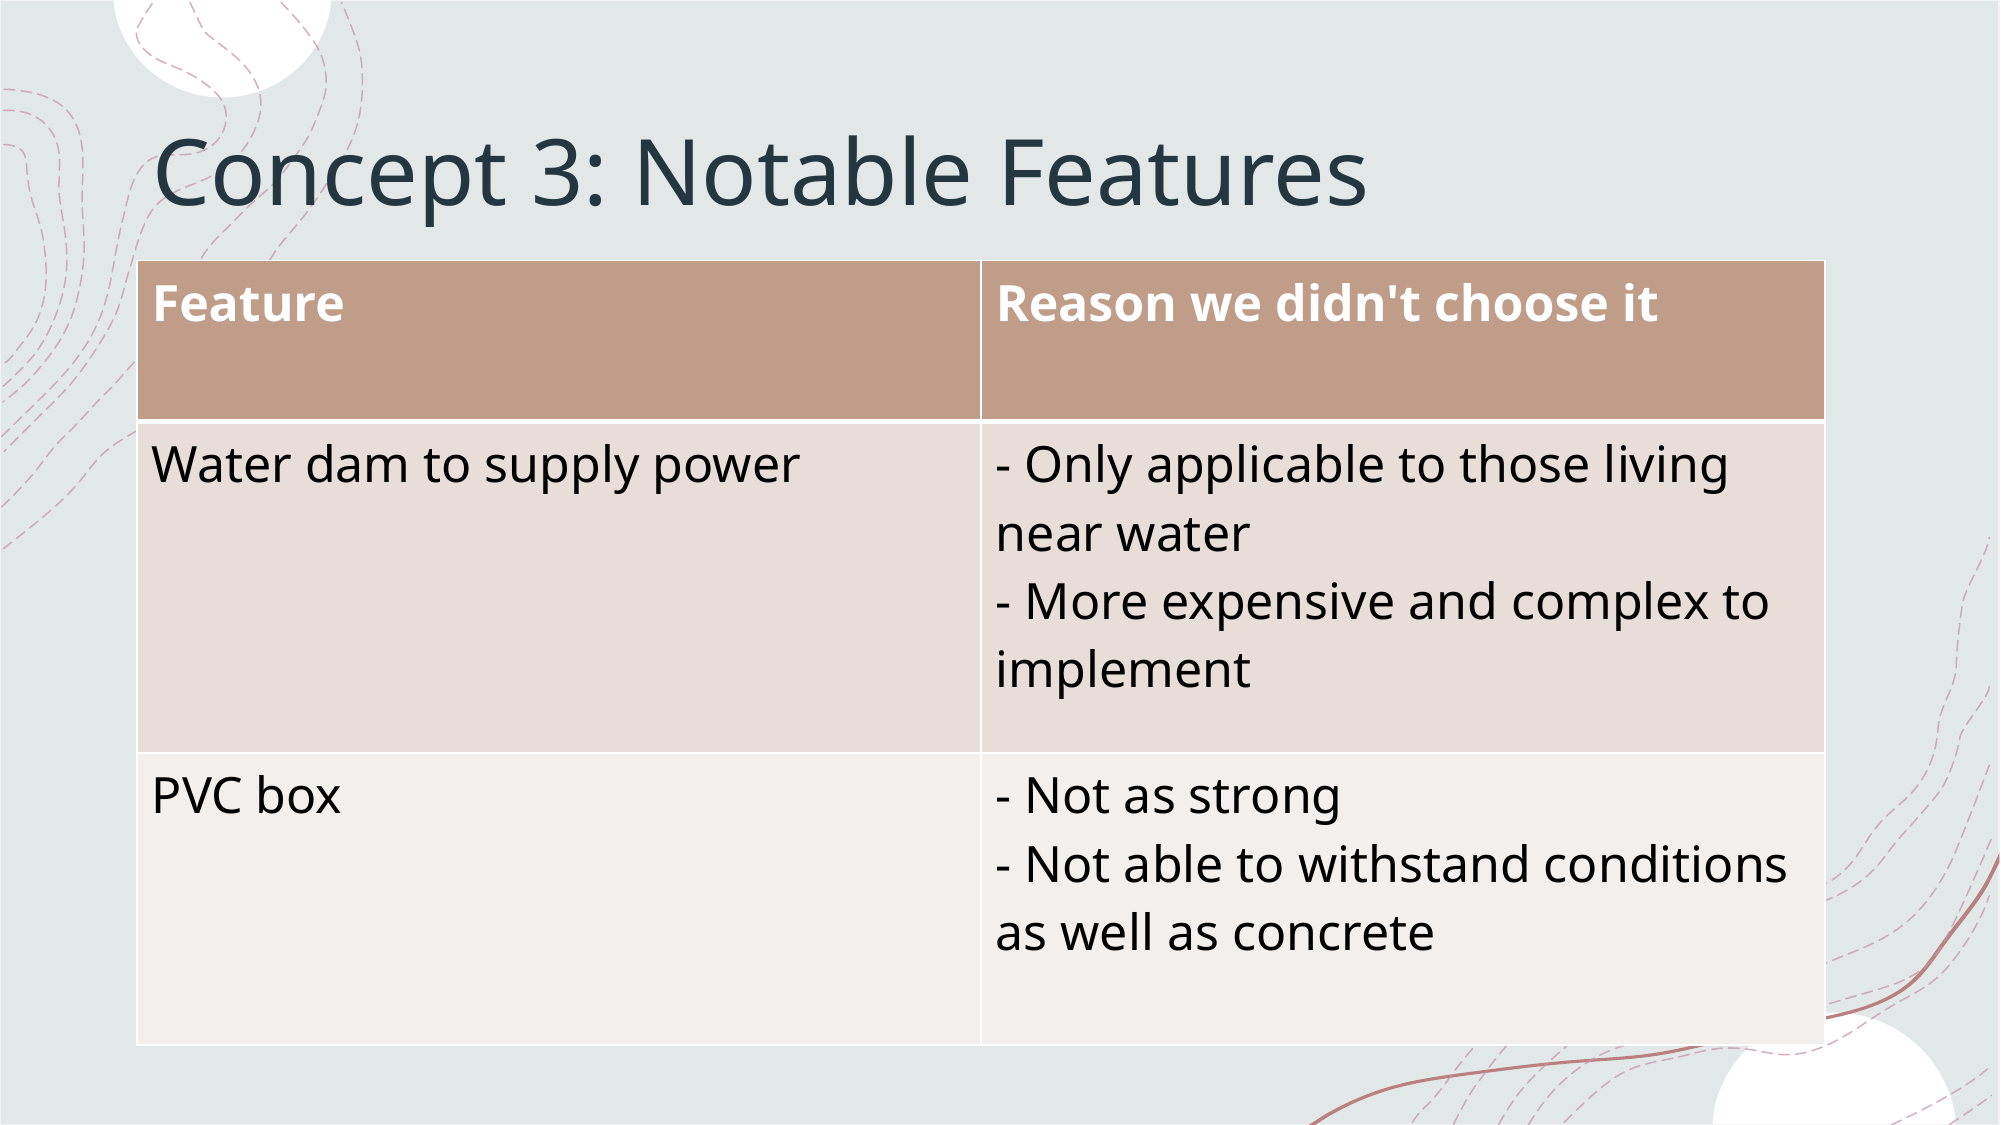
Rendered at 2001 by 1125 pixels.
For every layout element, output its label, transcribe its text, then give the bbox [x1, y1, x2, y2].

table_header Reason we didn't choose it [982, 261, 1824, 419]
table_header Feature [138, 261, 980, 419]
table_cell Water dam to supply power [138, 424, 980, 752]
title Concept 3: Notable Features [137, 59, 1863, 278]
table_cell - Only applicable to those living near water - More expensive and complex to implement [982, 424, 1824, 752]
table_cell - Not as strong - Not able to withstand conditions as well as concrete [982, 754, 1824, 1044]
table_cell PVC box [138, 754, 980, 1044]
